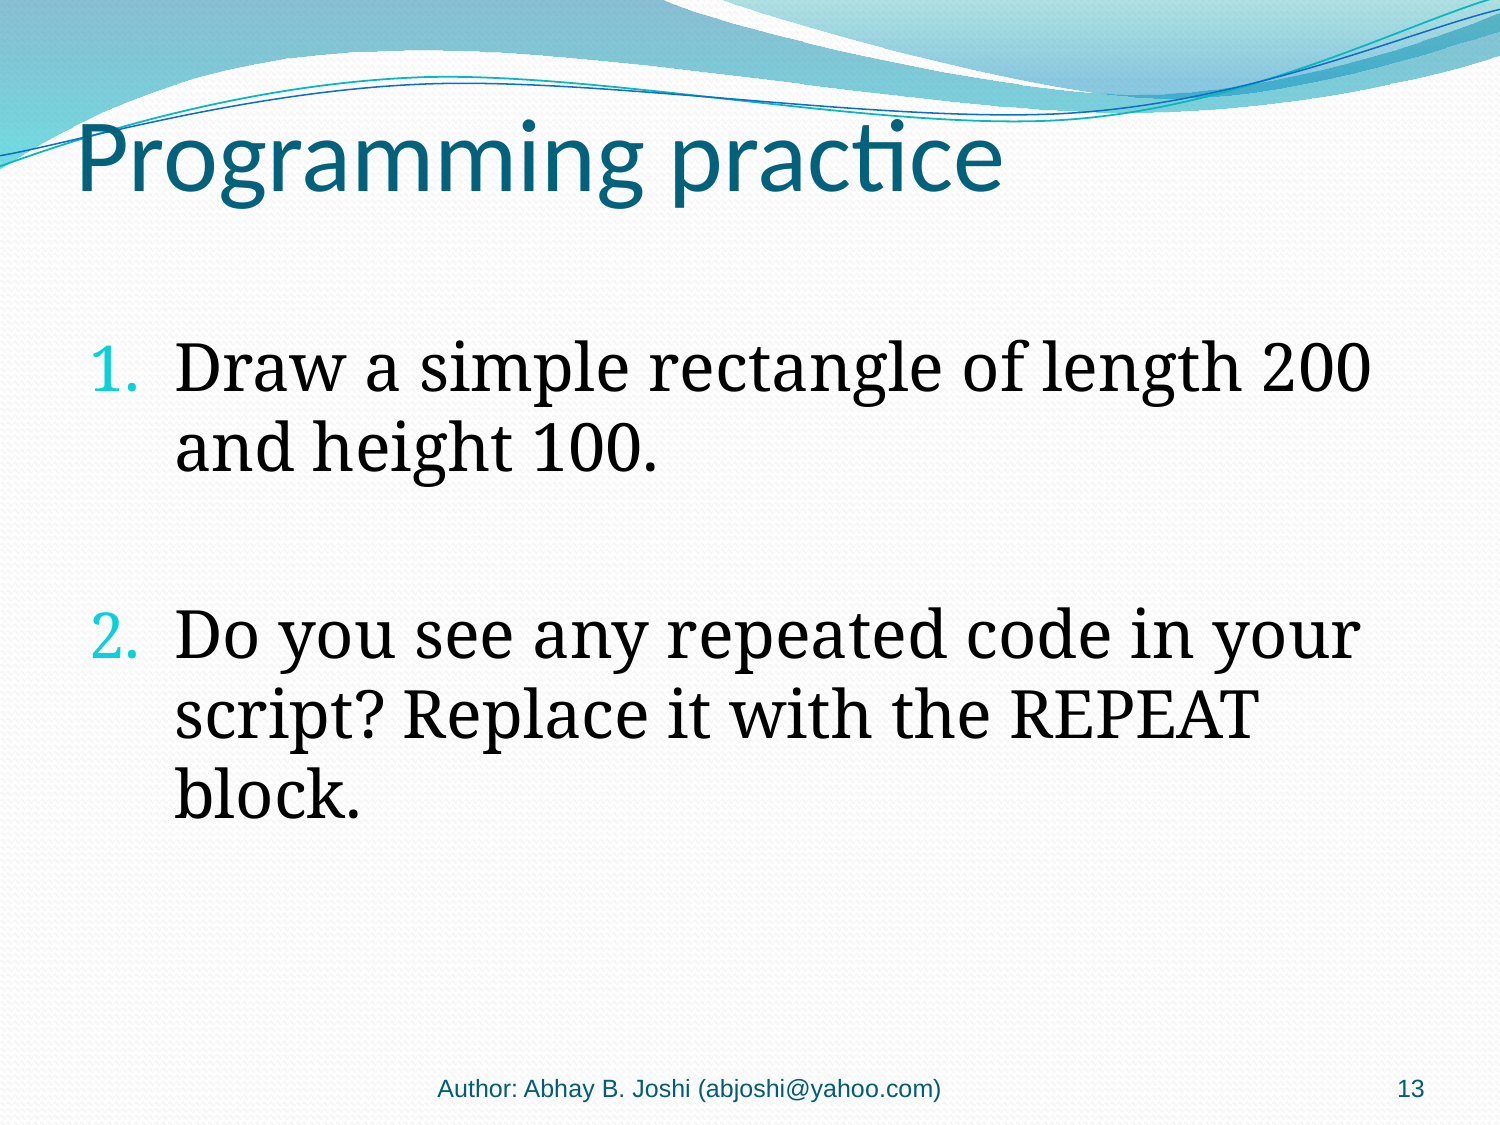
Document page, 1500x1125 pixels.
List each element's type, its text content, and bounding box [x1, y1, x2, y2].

slide_number 13 [1299, 1042, 1425, 1103]
list Draw a simple rectangle of length 200 and height 100. Do you see any repeated code in your script? Replace it with the REPEAT block. [75, 317, 1425, 1038]
title Programming practice [75, 24, 1425, 213]
footer Author: Abhay B. Joshi (abjoshi@yahoo.com) [437, 1042, 988, 1103]
